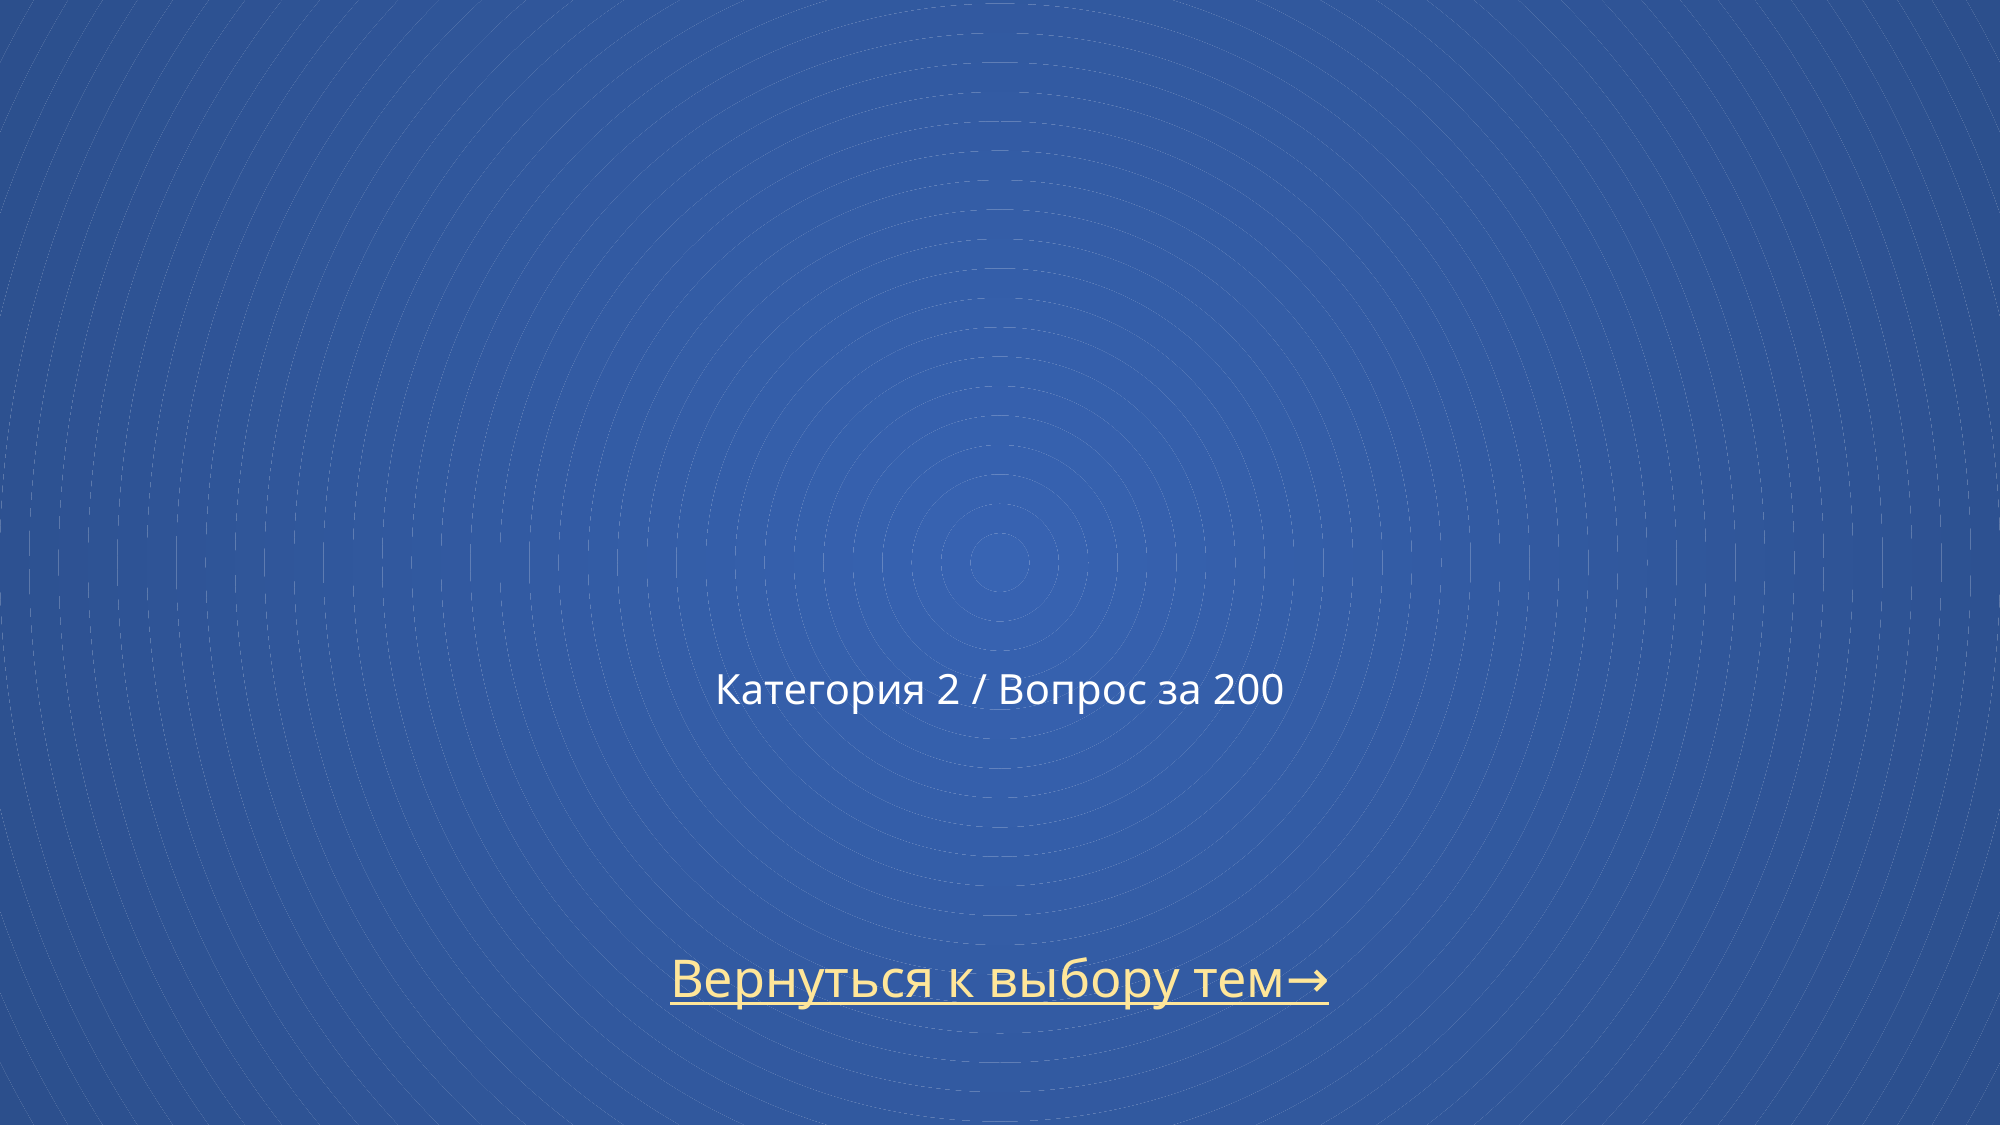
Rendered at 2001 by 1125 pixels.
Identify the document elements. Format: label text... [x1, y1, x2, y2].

text_box Вернуться к выбору тем→ [655, 938, 1345, 1016]
